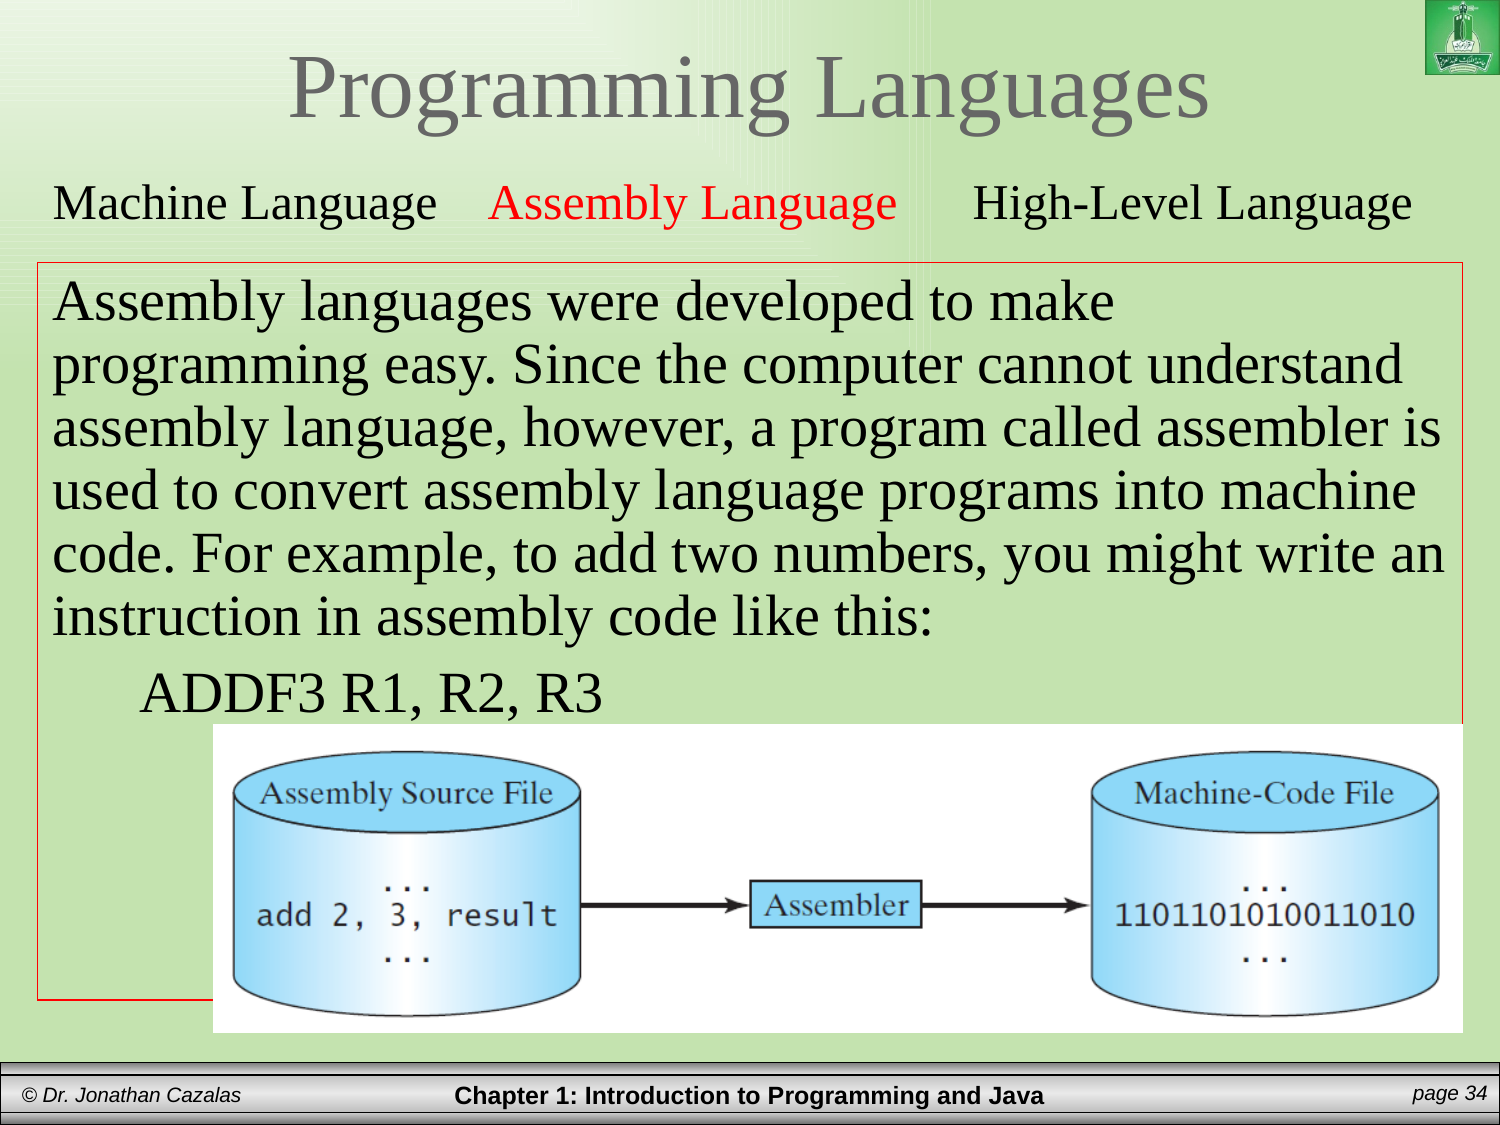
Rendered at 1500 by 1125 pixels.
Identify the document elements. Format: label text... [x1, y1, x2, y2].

text_box Programming Languages [112, 37, 1388, 125]
picture [1425, 0, 1500, 75]
picture [213, 724, 1463, 1033]
text_box Machine Language Assembly Language High-Level Language [37, 162, 1438, 238]
text_box Assembly languages were developed to make programming easy. Since the computer cannot understand assembly language, however, a program called assembler is used to convert assembly language programs into machine code. For example, to add two numbers, you might write an instruction in assembly code like this: ADDF3 R1, R2, R3 [37, 262, 1463, 1000]
